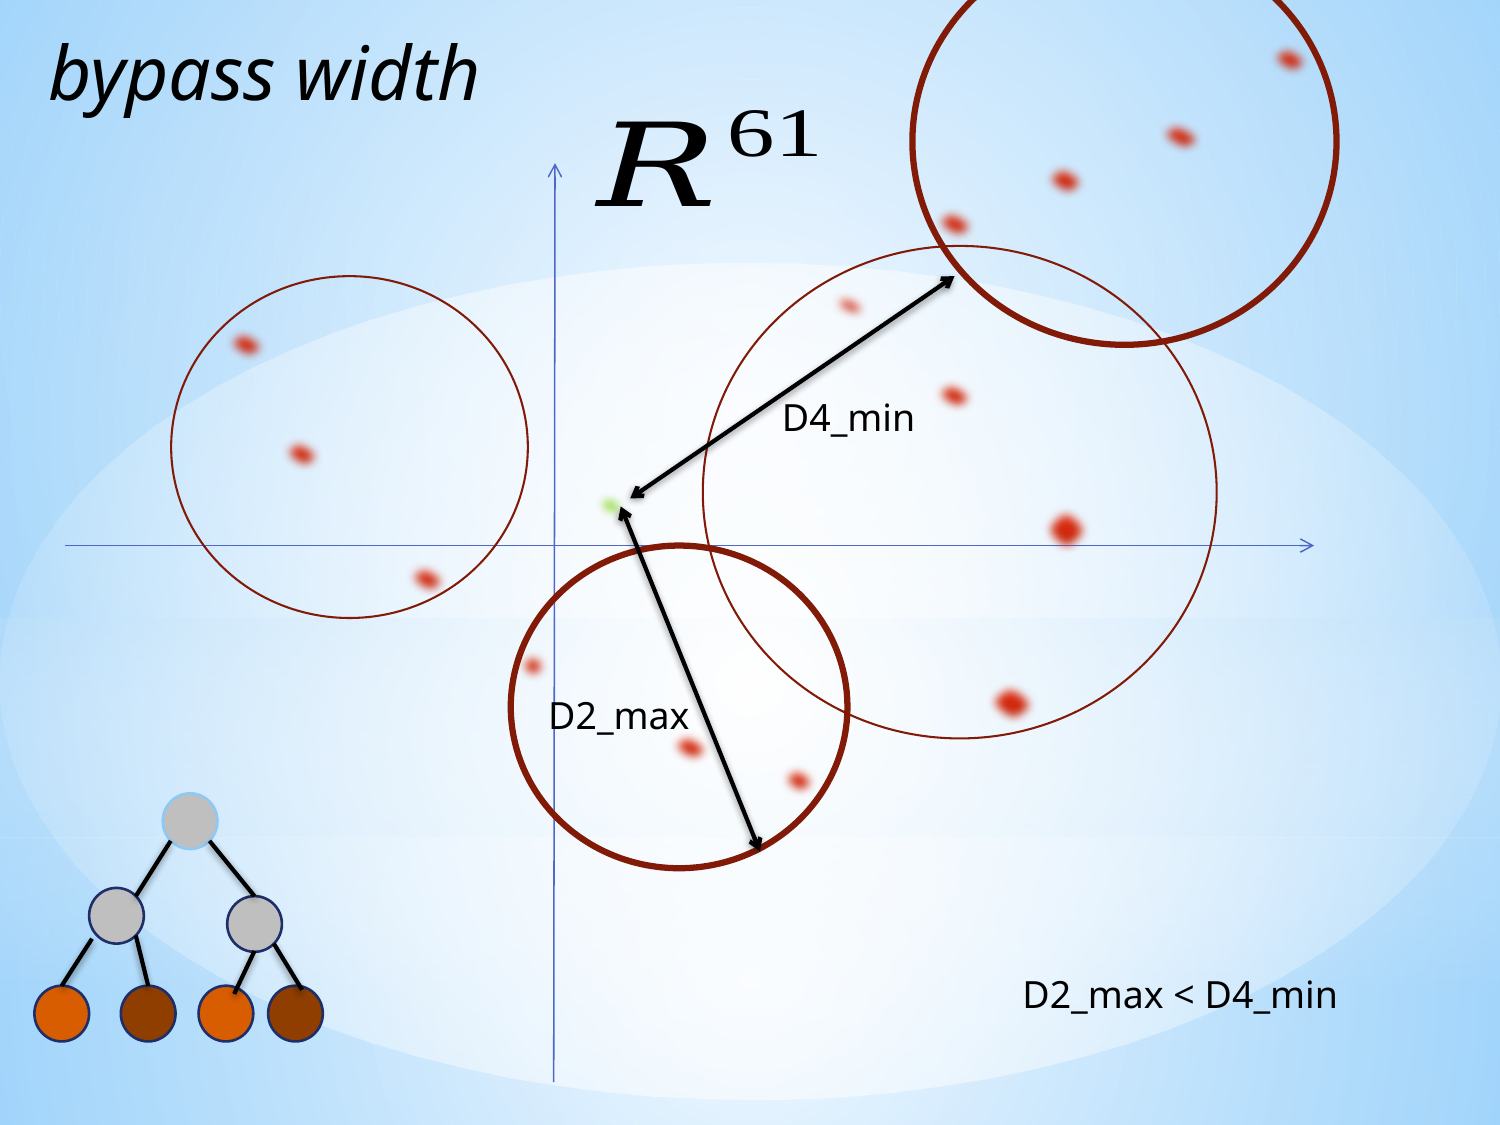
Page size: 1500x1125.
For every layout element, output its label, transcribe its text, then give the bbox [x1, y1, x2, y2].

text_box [620, 506, 761, 852]
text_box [273, 943, 303, 991]
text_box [64, 39, 1318, 1083]
text_box [1325, 71, 1338, 212]
text_box D2_max < D4_min [1325, 963, 1354, 1024]
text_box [61, 938, 93, 986]
text_box [33, 985, 58, 1043]
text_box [628, 275, 955, 496]
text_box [135, 840, 171, 897]
text_box bypass width [33, 17, 497, 123]
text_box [209, 840, 255, 897]
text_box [233, 951, 255, 995]
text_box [135, 935, 149, 986]
text_box [941, 0, 1308, 37]
